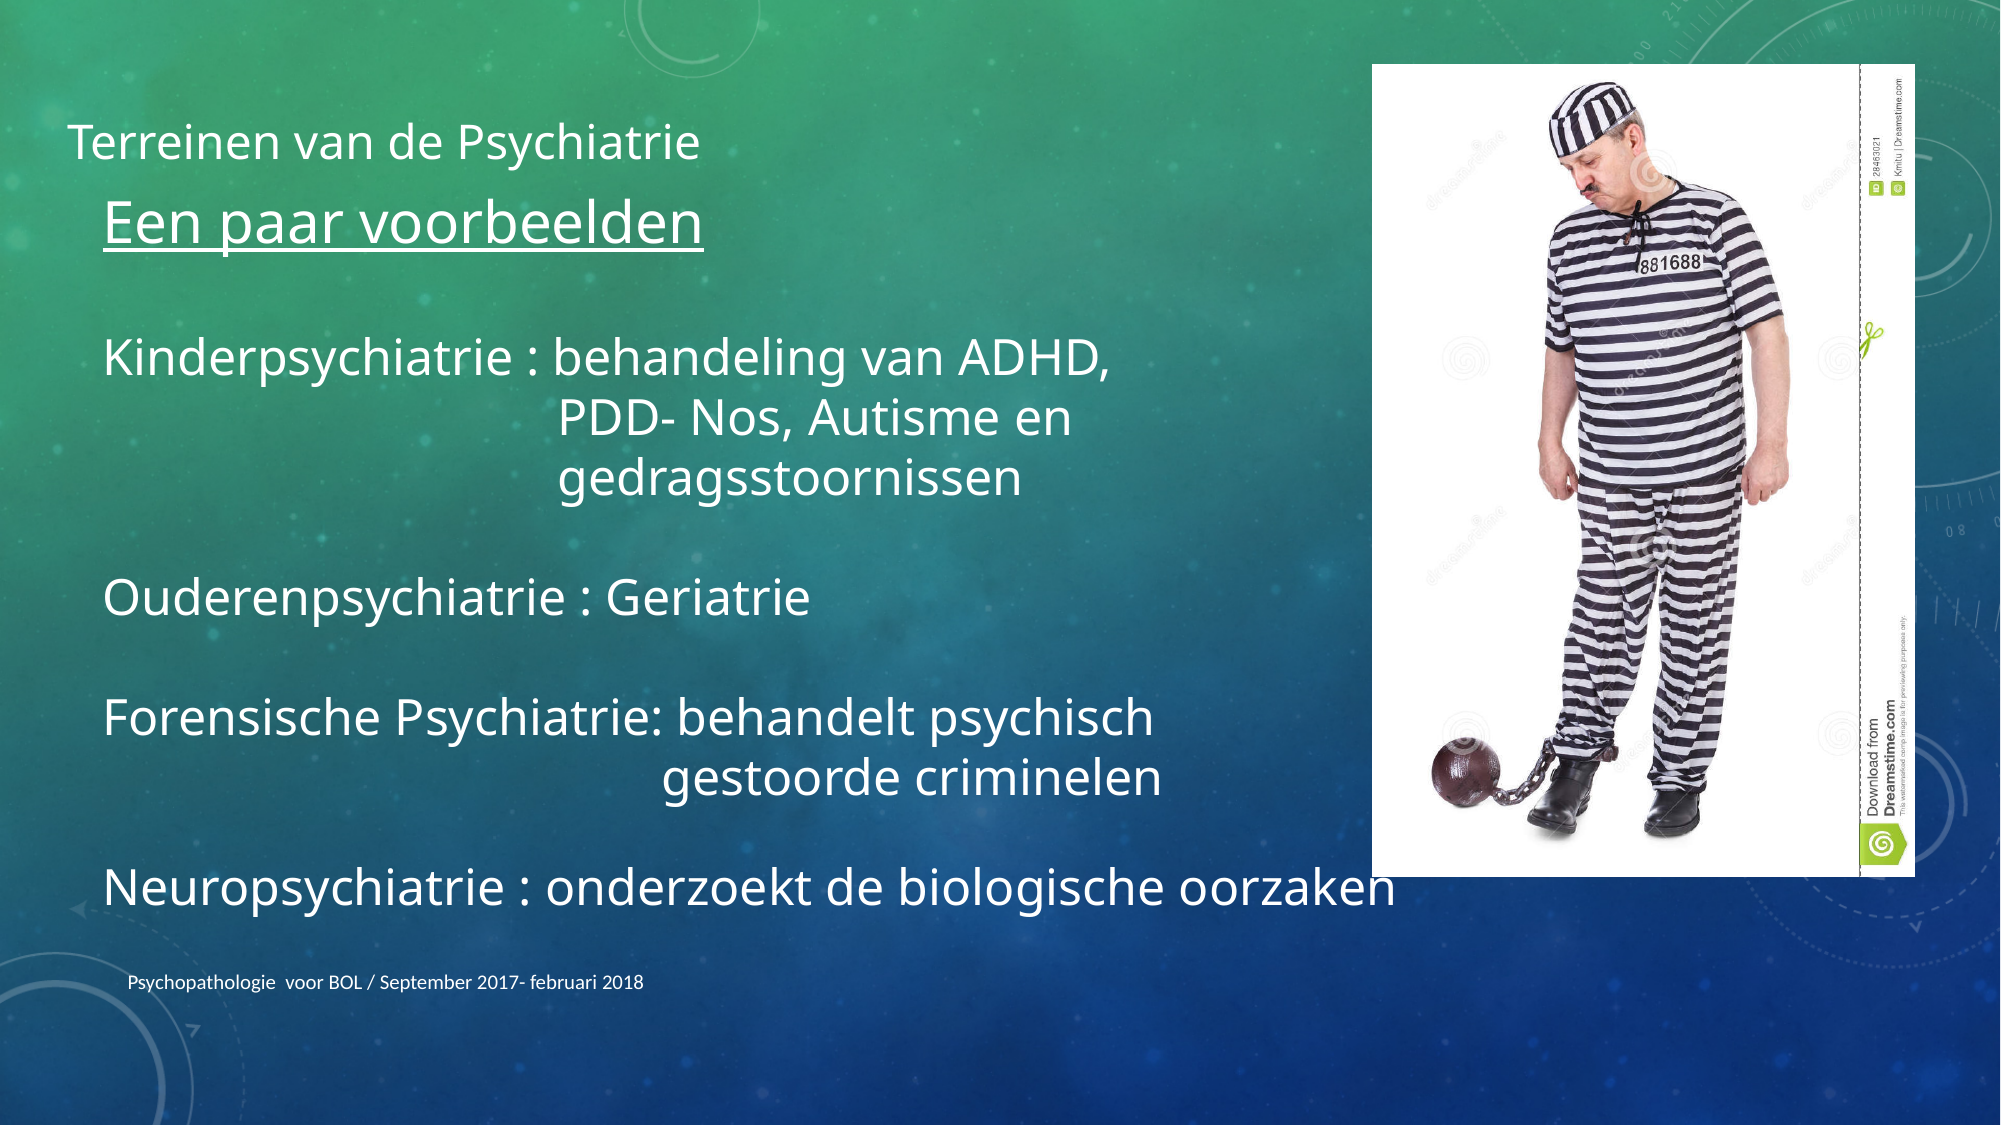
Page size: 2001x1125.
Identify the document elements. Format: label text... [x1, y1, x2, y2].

picture [0, 0, 2001, 1125]
text_box Een paar voorbeelden Kinderpsychiatrie : behandeling van ADHD, PDD- Nos, Autisme en gedragsstoornissen Ouderenpsychiatrie : Geriatrie Forensische Psychiatrie: behandelt psychisch gestoorde criminelen Neuropsychiatrie : onderzoekt de biologische oorzaken [87, 177, 1835, 923]
list Terreinen van de Psychiatrie [52, 69, 1367, 178]
footer Psychopathologie voor BOL / September 2017- februari 2018 [112, 963, 1397, 1025]
